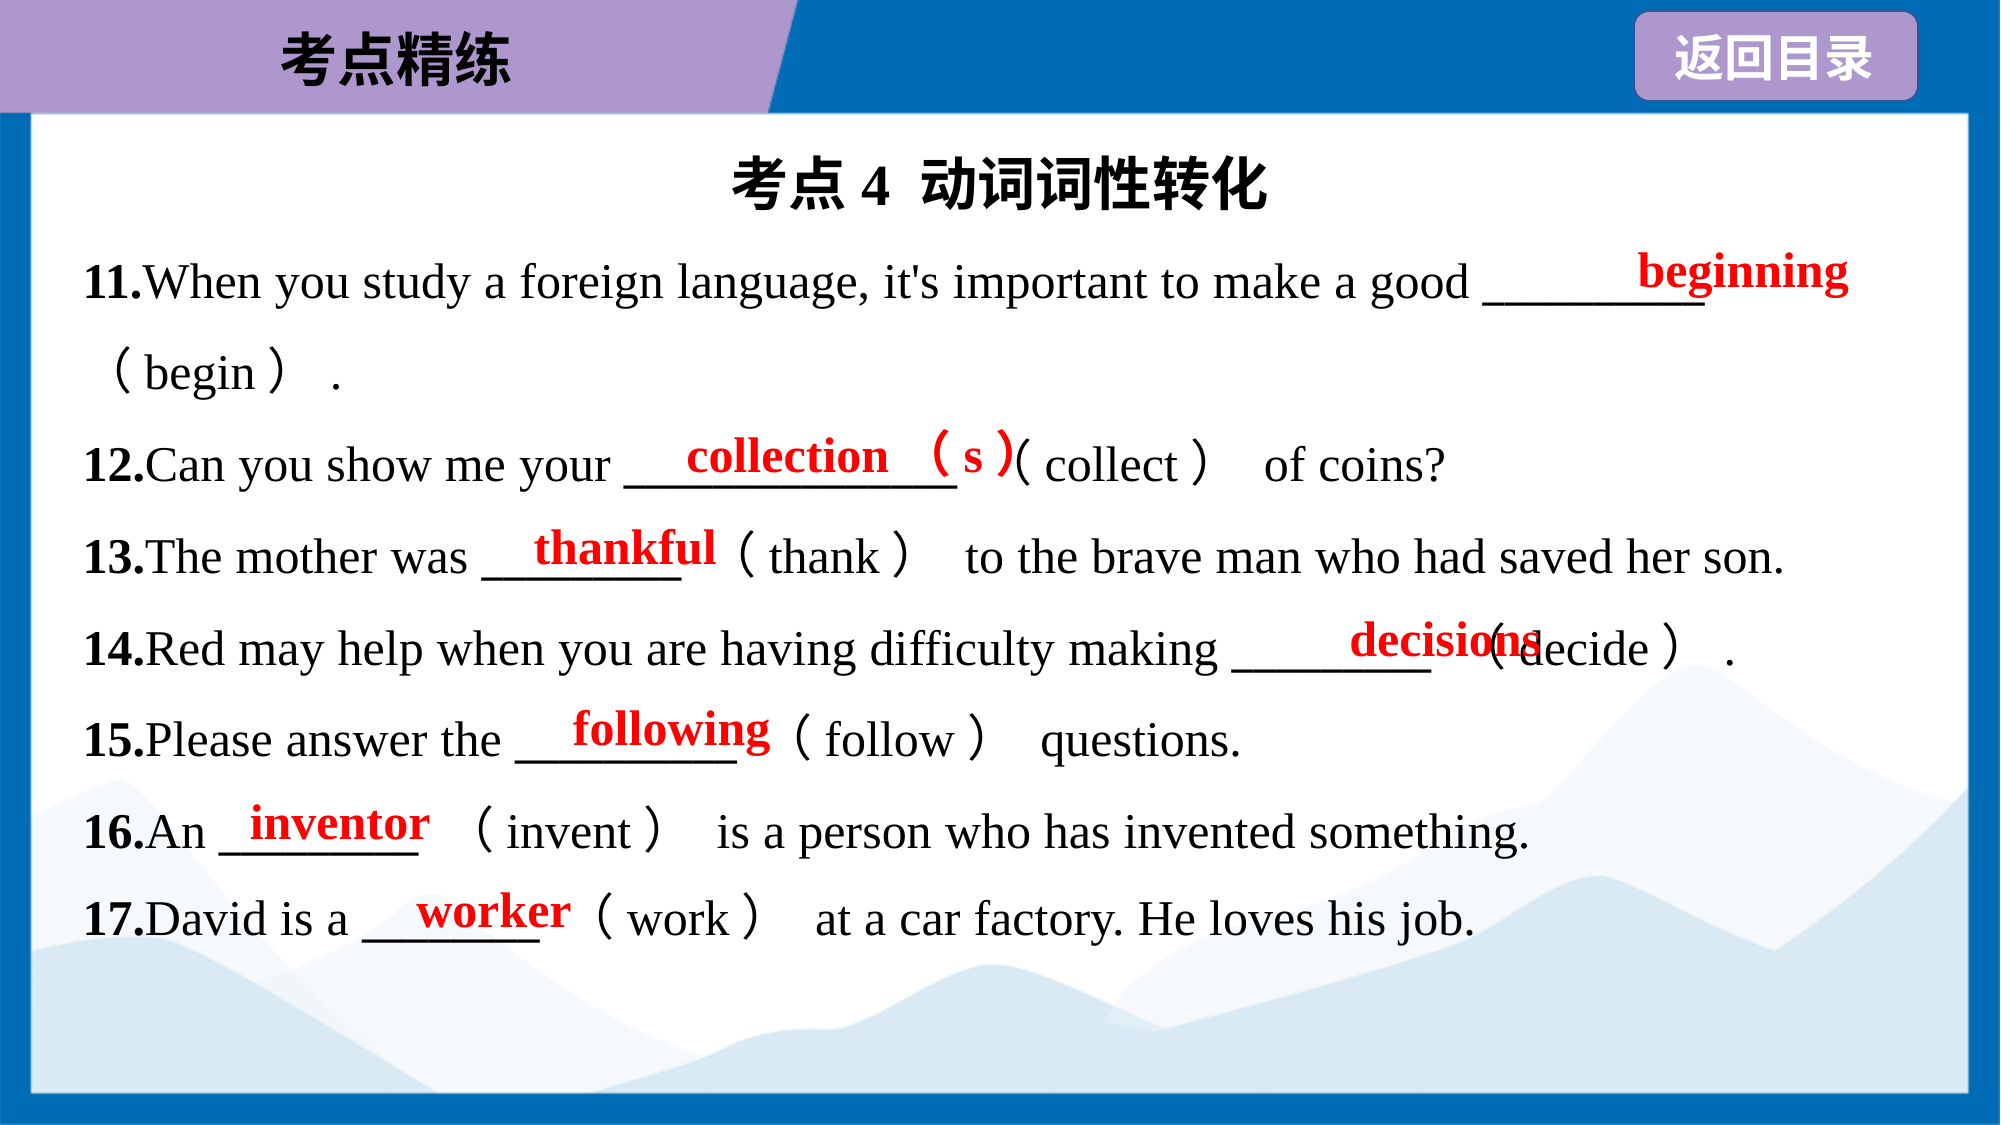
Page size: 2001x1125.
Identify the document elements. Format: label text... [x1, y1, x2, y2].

text_box worker [398, 850, 590, 929]
text_box collection（s） [686, 395, 1045, 474]
text_box inventor [231, 762, 449, 841]
text_box 考点4 动词词性转化 [82, 146, 1917, 216]
text_box decisions [1331, 578, 1560, 658]
text_box thankful [515, 487, 736, 566]
text_box beginning [1619, 210, 1868, 289]
text_box following [555, 668, 789, 747]
text_box 11.When you study a foreign language, it's important to make a good __________ （begin）. 12.Can you show me your _______________ （collect） of coins? 13.The mother was _________ （thank） to the brave man who had saved her son. 14.Red may help when you are having difficulty making _________ （decide）. 15.Please answer the __________ （follow） questions. 16.An _________ （invent） is a person who has invented something. 17.David is a ________ （work） at a car factory. He loves his job. [82, 216, 1917, 937]
picture [0, 0, 2000, 1125]
